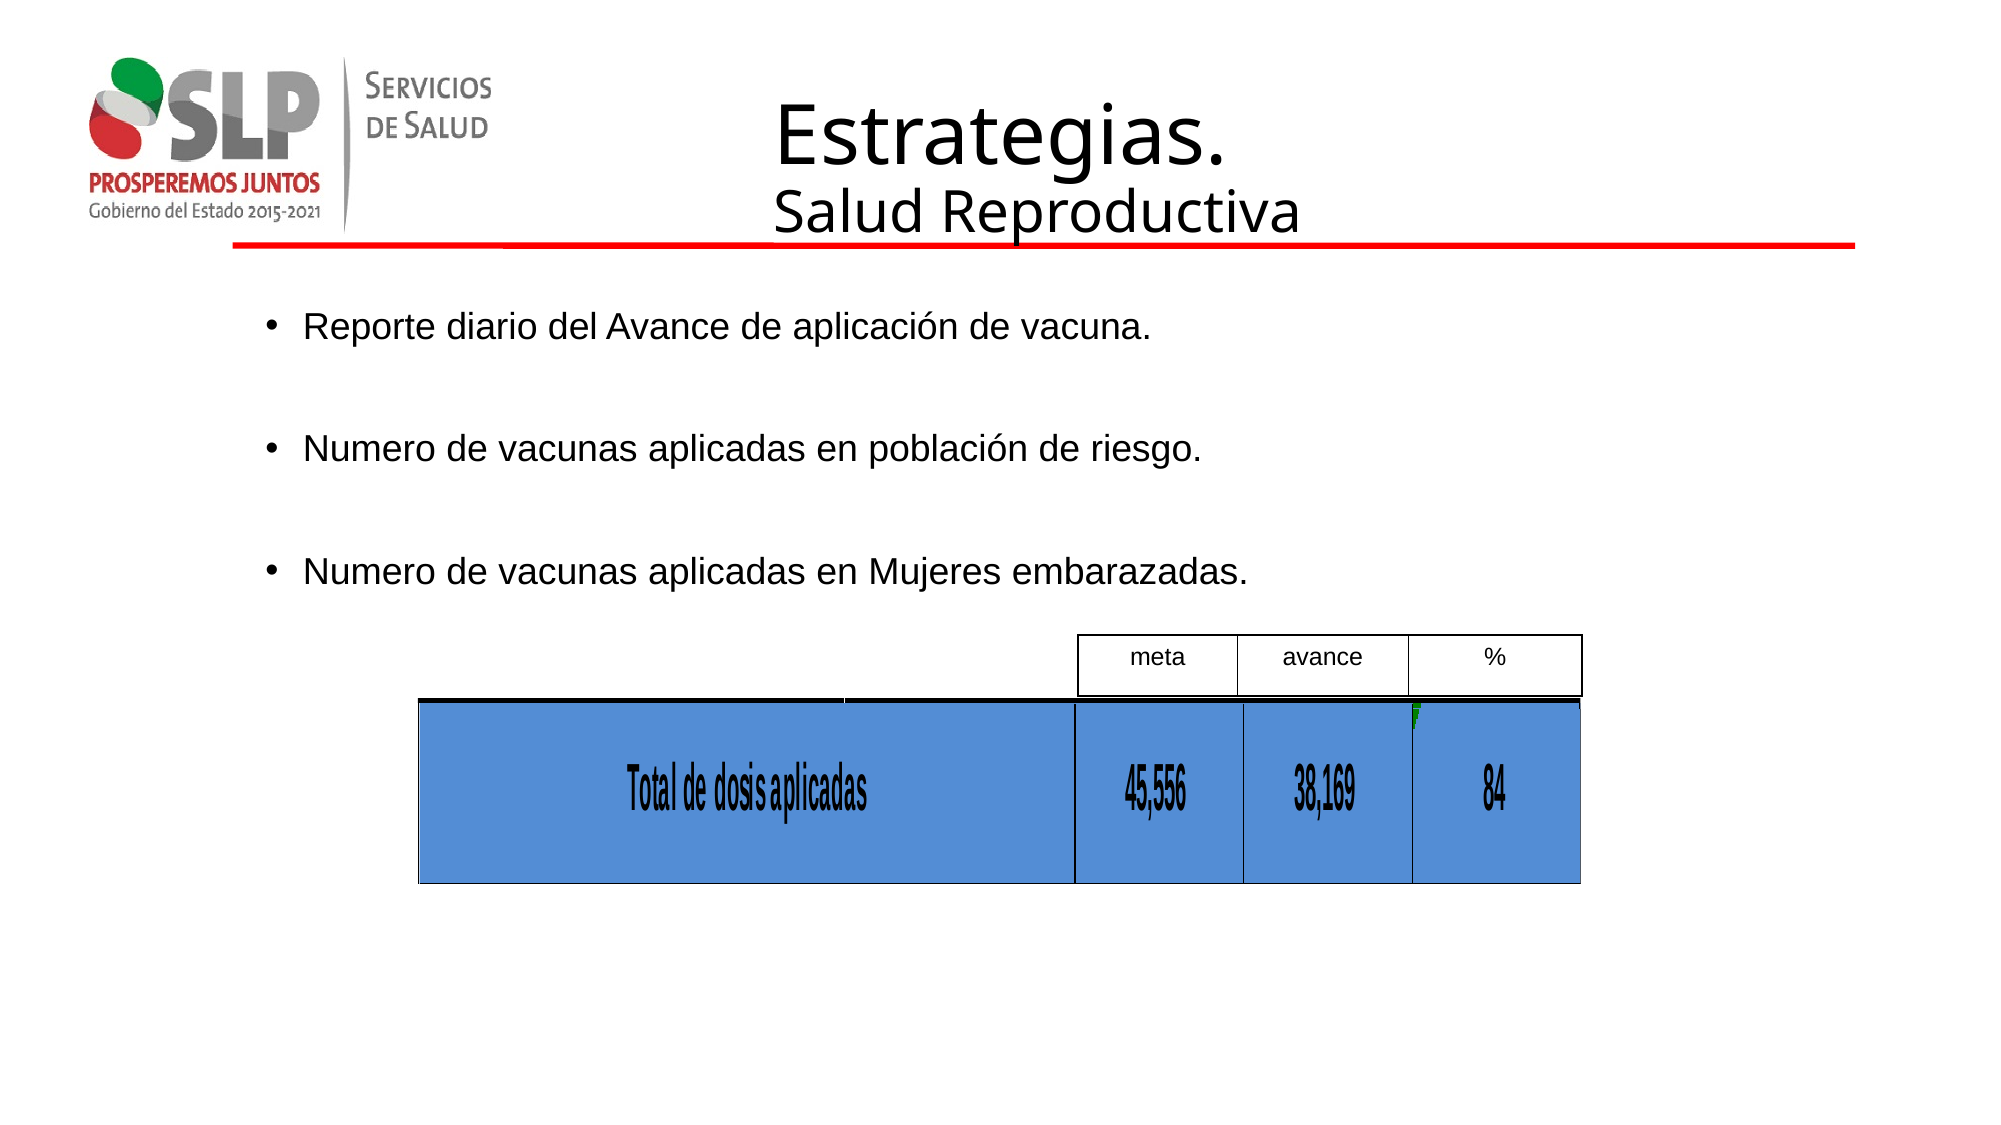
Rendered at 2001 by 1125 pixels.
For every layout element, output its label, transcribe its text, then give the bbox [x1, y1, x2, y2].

table_header % [1409, 636, 1581, 695]
table_header meta [1079, 636, 1237, 695]
title Estrategias. Salud Reproductiva [765, 59, 1864, 278]
table_header avance [1238, 636, 1408, 695]
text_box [417, 698, 1583, 889]
picture [89, 57, 491, 234]
list Reporte diario del Avance de aplicación de vacuna. Numero de vacunas aplicadas en población de riesgo. Numero de vacunas aplicadas en Mujeres embarazadas. [257, 298, 1864, 1014]
